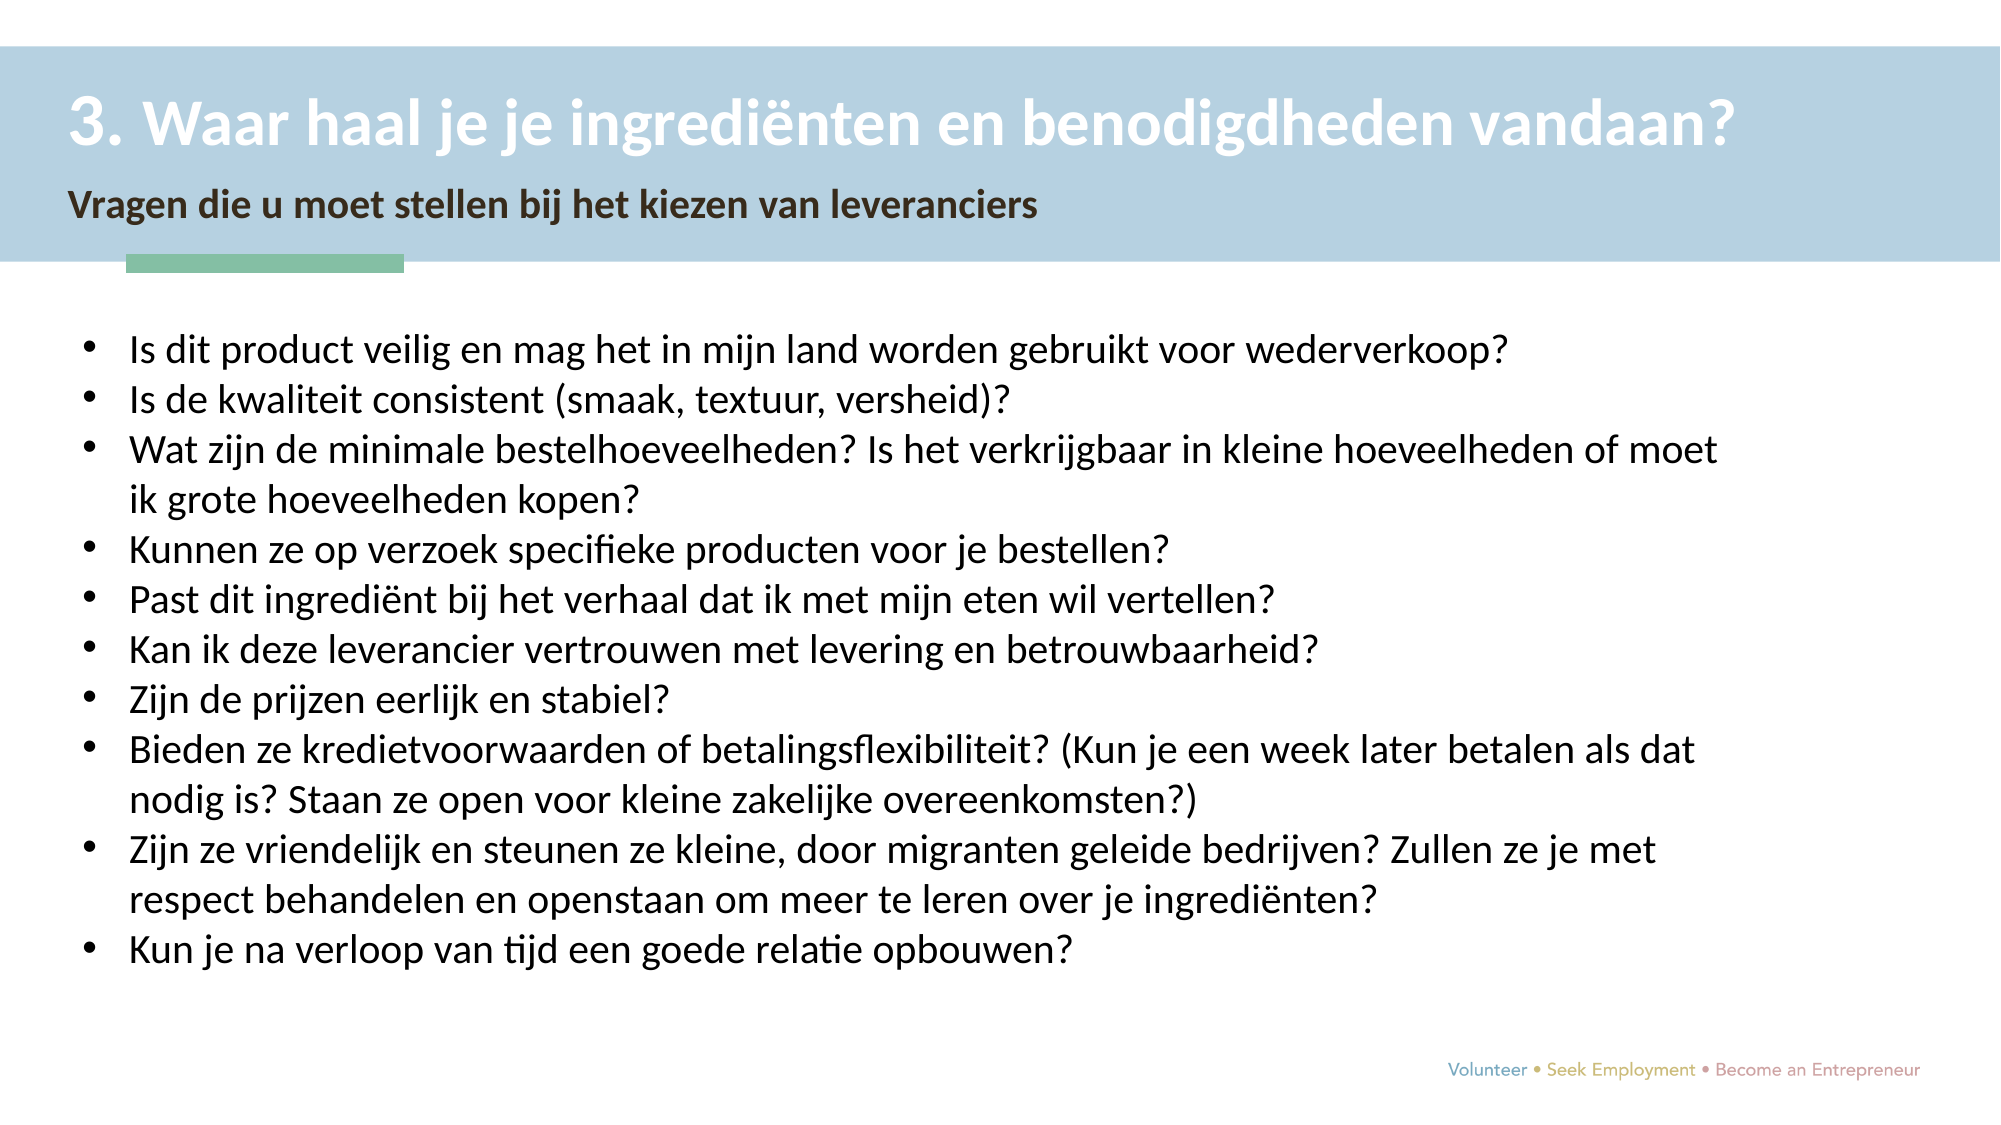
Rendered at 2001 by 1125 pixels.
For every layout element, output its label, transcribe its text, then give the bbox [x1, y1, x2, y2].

picture [1418, 1046, 1971, 1103]
text_box Is dit product veilig en mag het in mijn land worden gebruikt voor wederverkoop? Is de kwaliteit consistent (smaak, textuur, versheid)? Wat zijn de minimale bestelhoeveelheden? Is het verkrijgbaar in kleine hoeveelheden of moet ik grote hoeveelheden kopen? Kunnen ze op verzoek specifieke producten voor je bestellen? Past dit ingrediënt bij het verhaal dat ik met mijn eten wil vertellen? Kan ik deze leverancier vertrouwen met levering en betrouwbaarheid? Zijn de prijzen eerlijk en stabiel? Bieden ze kredietvoorwaarden of betalingsflexibiliteit? (Kun je een week later betalen als dat nodig is? Staan ze open voor kleine zakelijke overeenkomsten?) Zijn ze vriendelijk en steunen ze kleine, door migranten geleide bedrijven? Zullen ze je met respect behandelen en openstaan om meer te leren over je ingrediënten? Kun je na verloop van tijd een goede relatie opbouwen? [67, 313, 1764, 1074]
list 3. Waar haal je je ingrediënten en benodigdheden vandaan? Vragen die u moet stellen bij het kiezen van leveranciers [52, 90, 1815, 275]
